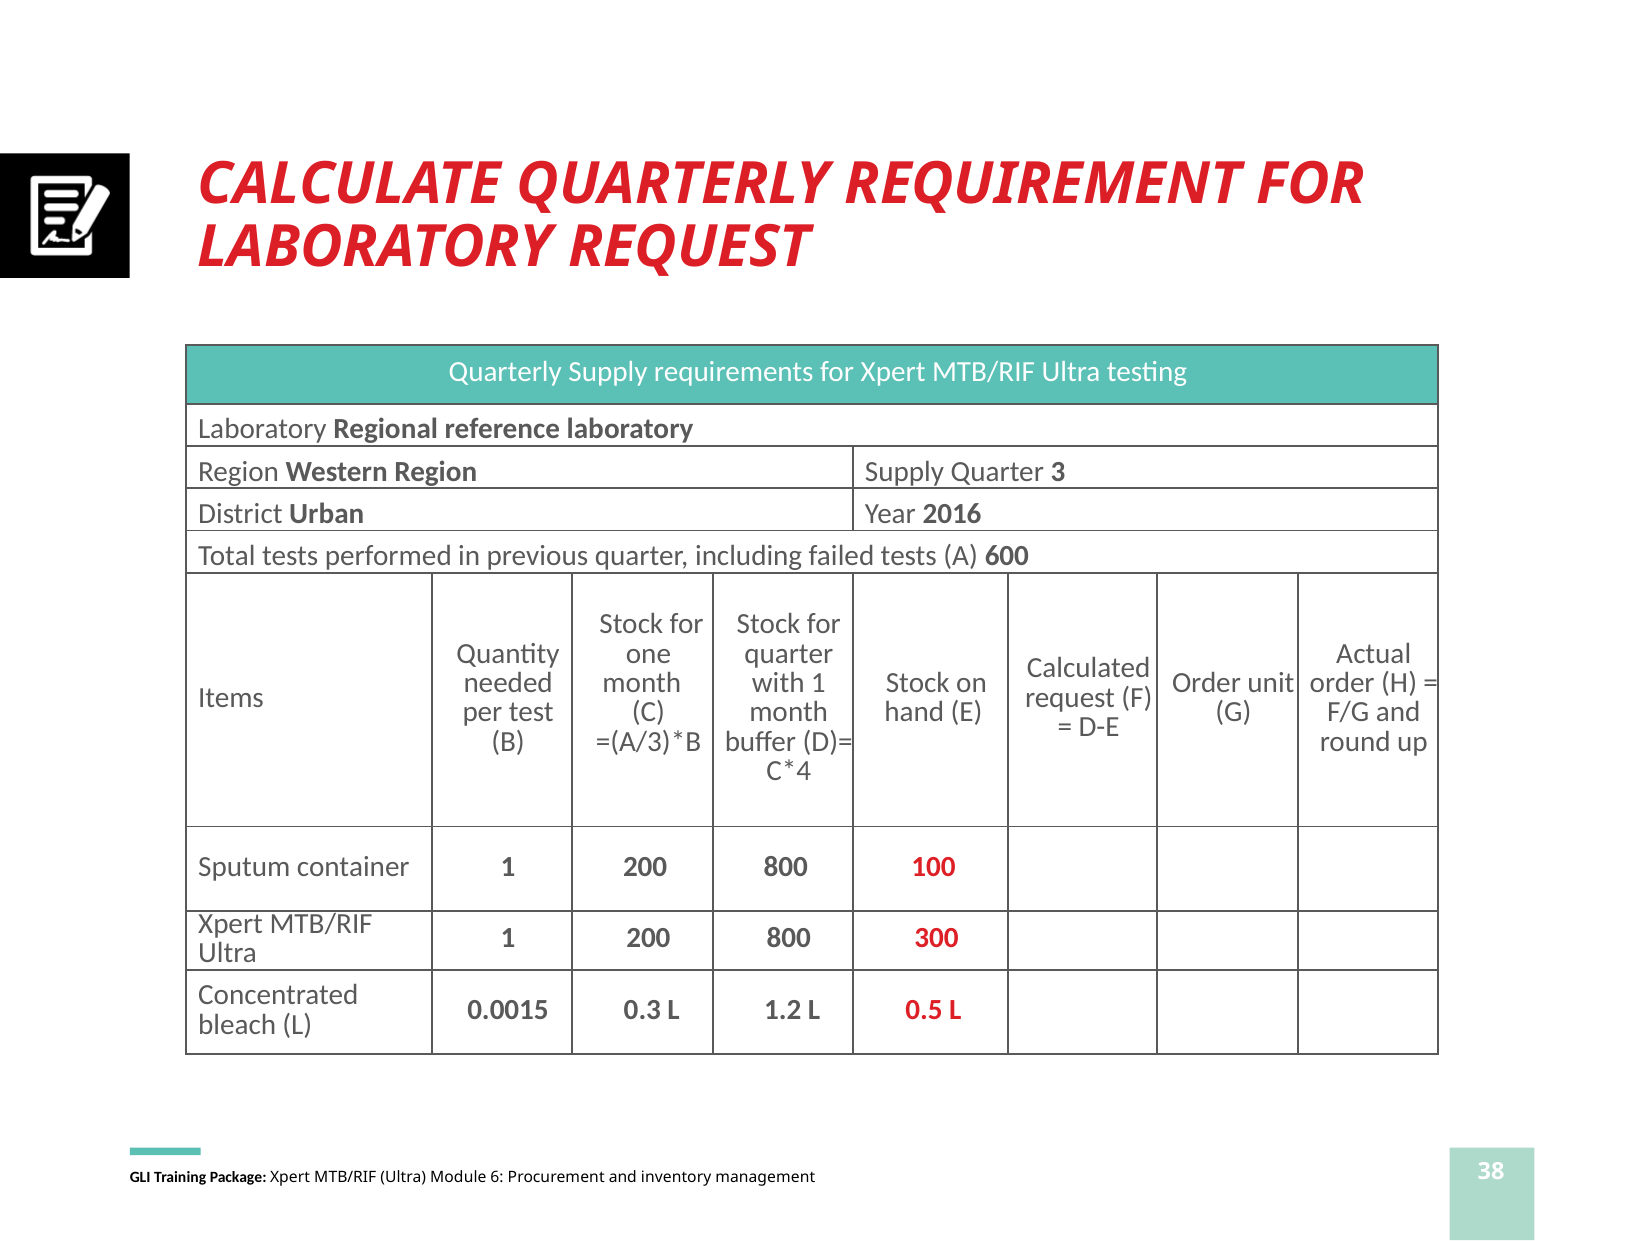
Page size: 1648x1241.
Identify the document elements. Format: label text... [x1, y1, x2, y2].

table_cell Stock for one month (C) =(A/3)*B [573, 574, 712, 826]
table_cell Region Western Region [187, 447, 852, 487]
table_cell [1158, 912, 1297, 969]
table_cell Calculated request (F) = D-E [1009, 574, 1156, 826]
table_cell Actual order (H) = F/G and round up [1299, 574, 1437, 826]
table_cell Xpert MTB/RIF Ultra [187, 912, 431, 969]
picture [12, 158, 122, 270]
table_cell Concentrated bleach (L) [187, 971, 431, 1053]
table_cell 1.2 L [714, 971, 852, 1053]
table_cell 300 [854, 912, 1007, 969]
table_cell Sputum container [187, 827, 431, 910]
title CALCULATE QUARTERLY REQUIREMENT FOR LABORATORY REQUEST [197, 153, 1450, 278]
table_cell Laboratory Regional reference laboratory [187, 405, 1437, 445]
table_cell [1299, 971, 1437, 1053]
table_header Quarterly Supply requirements for Xpert MTB/RIF Ultra testing [187, 346, 1437, 403]
table_cell 800 [714, 912, 852, 969]
table_cell [1009, 971, 1156, 1053]
table_cell 1 [433, 827, 571, 910]
table_cell [1009, 912, 1156, 969]
table_cell 0.3 L [573, 971, 712, 1053]
table_cell 800 [714, 827, 852, 910]
table_cell 200 [573, 827, 712, 910]
table_cell [1009, 827, 1156, 910]
table_cell [1299, 912, 1437, 969]
table_cell Year 2016 [854, 489, 1437, 530]
table_cell Stock on hand (E) [854, 574, 1007, 826]
table_cell Order unit (G) [1158, 574, 1297, 826]
table_cell Stock for quarter with 1 month buffer (D)= C*4 [714, 574, 852, 826]
table_cell 200 [573, 912, 712, 969]
table_cell Total tests performed in previous quarter, including failed tests (A) 600 [187, 531, 1437, 572]
table_cell 0.0015 [433, 971, 571, 1053]
table_cell Items [187, 574, 431, 826]
table_cell 0.5 L [854, 971, 1007, 1053]
table_cell 100 [854, 827, 1007, 910]
table_cell District Urban [187, 489, 852, 530]
table_cell Supply Quarter 3 [854, 447, 1437, 487]
table_cell Quantity needed per test (B) [433, 574, 571, 826]
table_cell [1158, 827, 1297, 910]
table_cell [1299, 827, 1437, 910]
table_cell [1158, 971, 1297, 1053]
table_cell 1 [433, 912, 571, 969]
